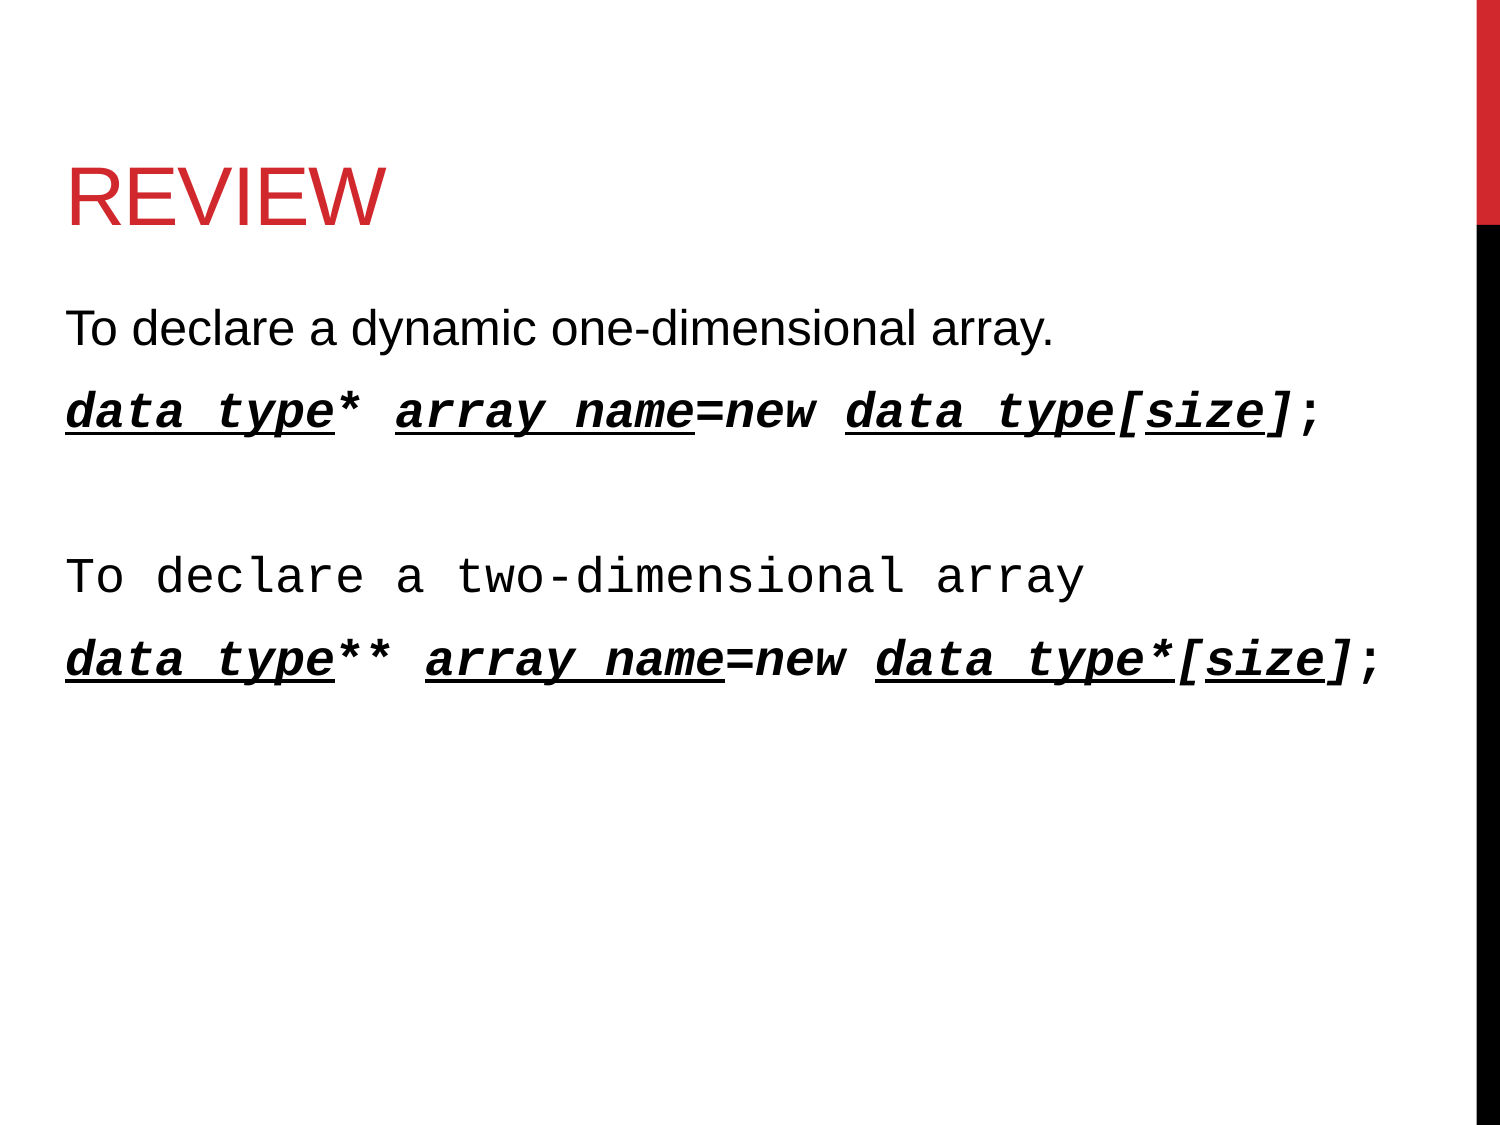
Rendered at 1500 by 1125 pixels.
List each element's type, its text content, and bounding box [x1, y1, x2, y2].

list To declare a dynamic one-dimensional array. data type* array name=new data type[size]; To declare a two-dimensional array data type** array name=new data type*[size]; [49, 287, 1473, 1101]
title Review [49, 25, 1000, 250]
